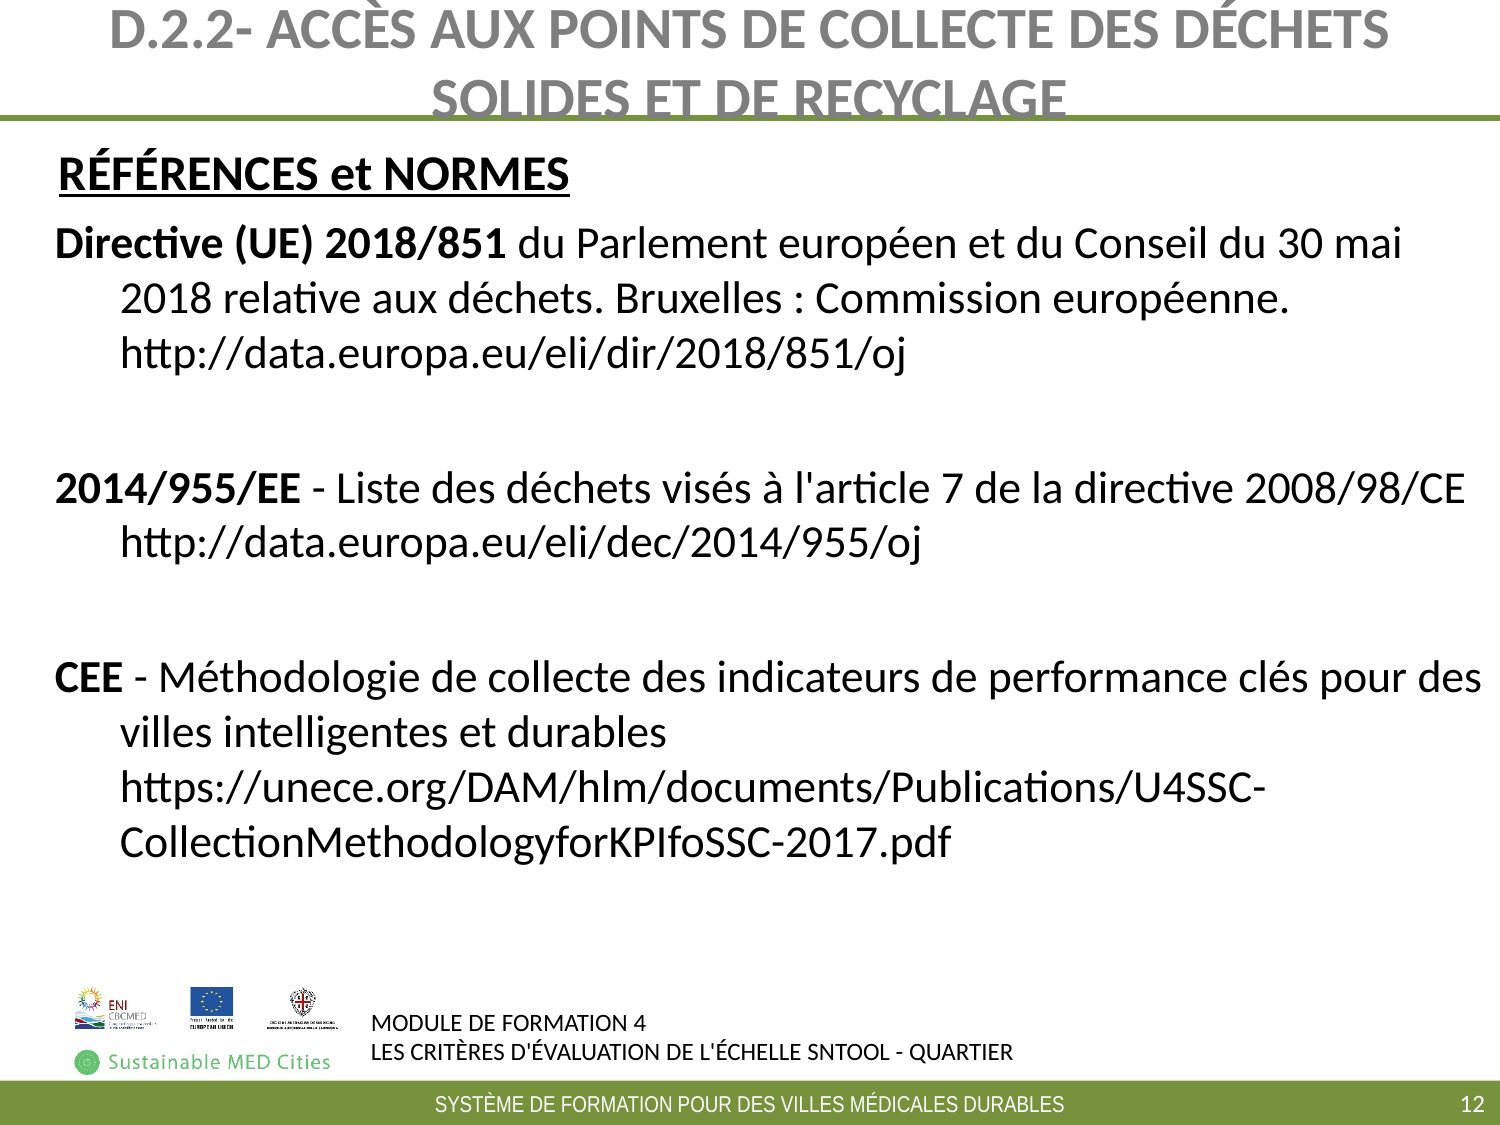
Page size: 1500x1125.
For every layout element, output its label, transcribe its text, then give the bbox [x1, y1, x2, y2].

text_box RÉFÉRENCES et NORMES [43, 133, 1331, 204]
text_box D.2.2- ACCÈS AUX POINTS DE COLLECTE DES DÉCHETS SOLIDES ET DE RECYCLAGE [0, 0, 1500, 121]
text_box Directive (UE) 2018/851 du Parlement européen et du Conseil du 30 mai 2018 relative aux déchets. Bruxelles : Commission européenne. http://data.europa.eu/eli/dir/2018/851/oj 2014/955/ΕΕ - Liste des déchets visés à l'article 7 de la directive 2008/98/CE http://data.europa.eu/eli/dec/2014/955/oj CEE - Méthodologie de collecte des indicateurs de performance clés pour des villes intelligentes et durables https://unece.org/DAM/hlm/documents/Publications/U4SSC-CollectionMethodologyforKPIfoSSC-2017.pdf [39, 204, 1500, 1011]
slide_number ‹#› [1149, 1072, 1500, 1125]
picture [62, 1011, 356, 1080]
